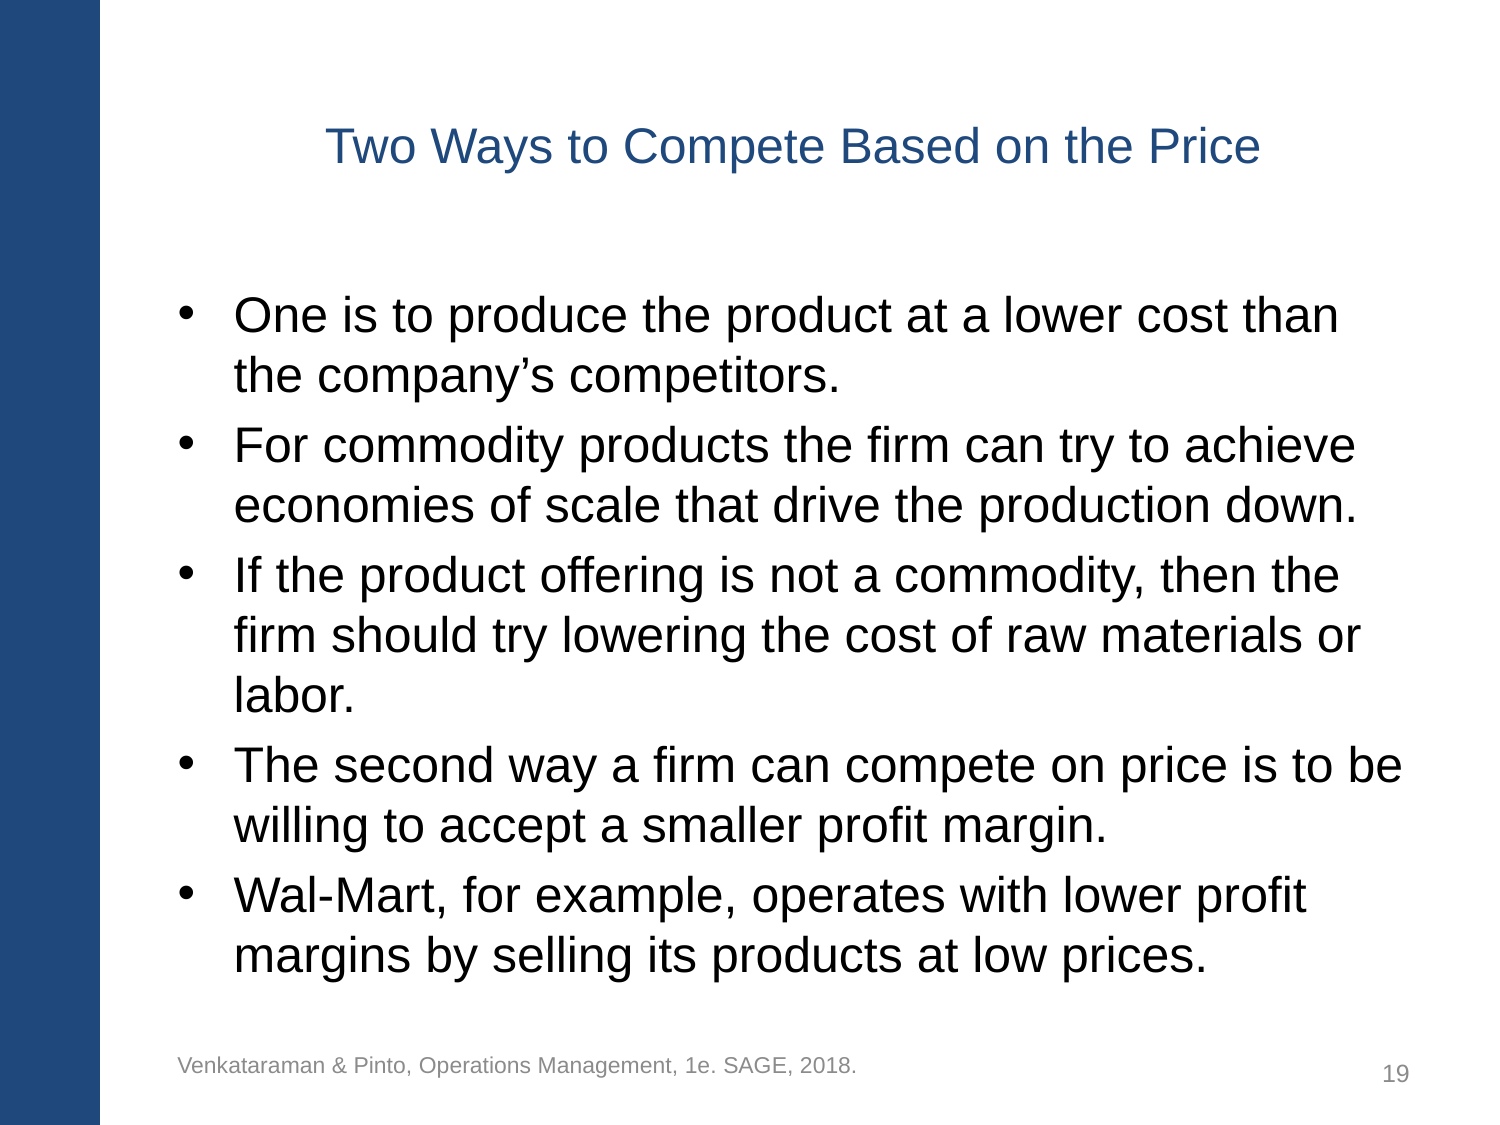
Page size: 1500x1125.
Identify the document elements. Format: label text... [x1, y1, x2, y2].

slide_number 19 [1350, 1042, 1425, 1103]
list One is to produce the product at a lower cost than the company’s competitors. For commodity products the firm can try to achieve economies of scale that drive the production down. If the product offering is not a commodity, then the firm should try lowering the cost of raw materials or labor. The second way a firm can compete on price is to be willing to accept a smaller profit margin. Wal-Mart, for example, operates with lower profit margins by selling its products at low prices. [162, 275, 1425, 1005]
title Two Ways to Compete Based on the Price [162, 50, 1425, 238]
footer Venkataraman & Pinto, Operations Management, 1e. SAGE, 2018. [162, 1042, 1313, 1103]
